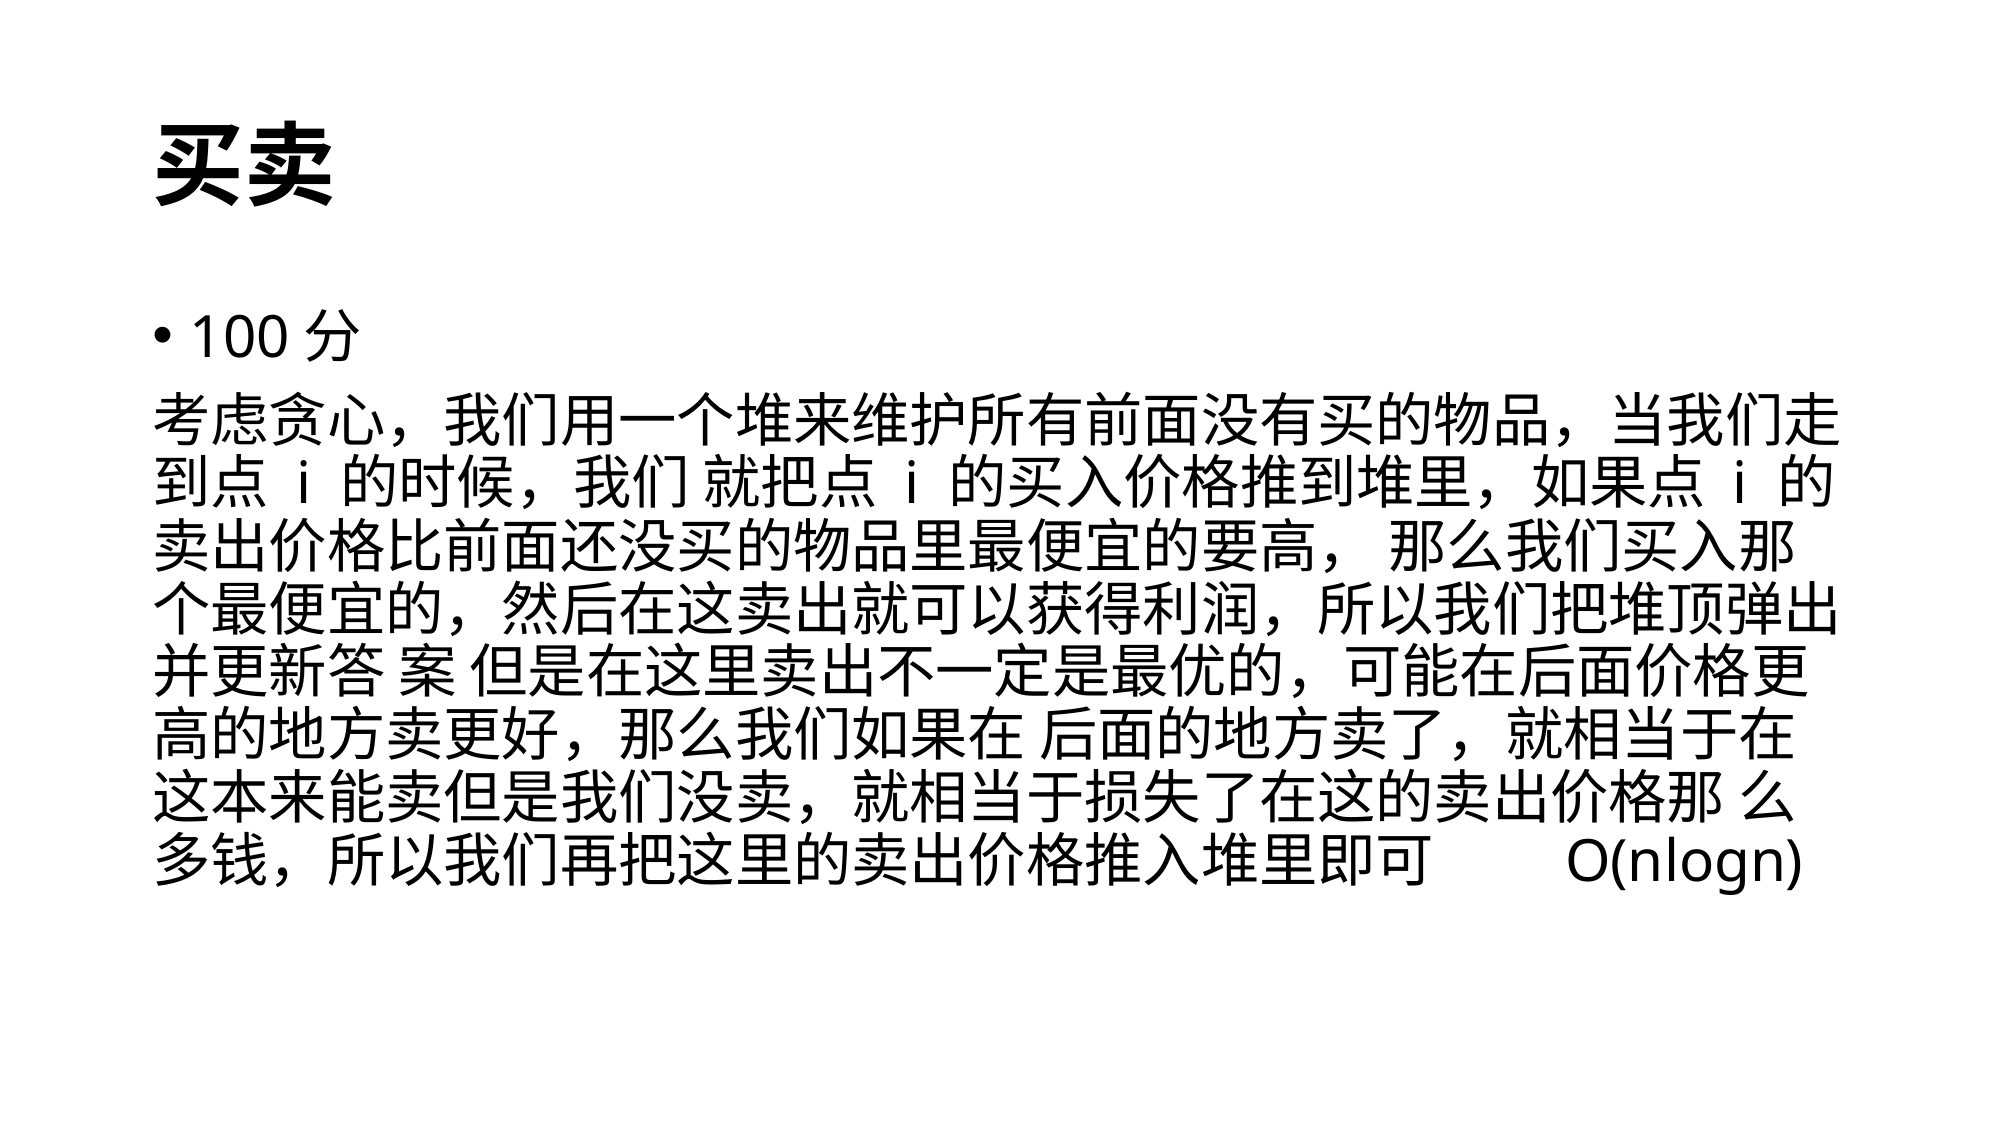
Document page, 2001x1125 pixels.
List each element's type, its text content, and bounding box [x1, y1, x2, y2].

list 100分 考虑贪心，我们用一个堆来维护所有前面没有买的物品，当我们走到点 i 的时候，我们 就把点 i 的买入价格推到堆里，如果点 i 的卖出价格比前面还没买的物品里最便宜的要高， 那么我们买入那个最便宜的，然后在这卖出就可以获得利润，所以我们把堆顶弹出并更新答 案 但是在这里卖出不一定是最优的，可能在后面价格更高的地方卖更好，那么我们如果在 后面的地方卖了，就相当于在这本来能卖但是我们没卖，就相当于损失了在这的卖出价格那 么多钱，所以我们再把这里的卖出价格推入堆里即可 O(nlogn) [137, 299, 1863, 1014]
title 买卖 [137, 59, 1863, 278]
